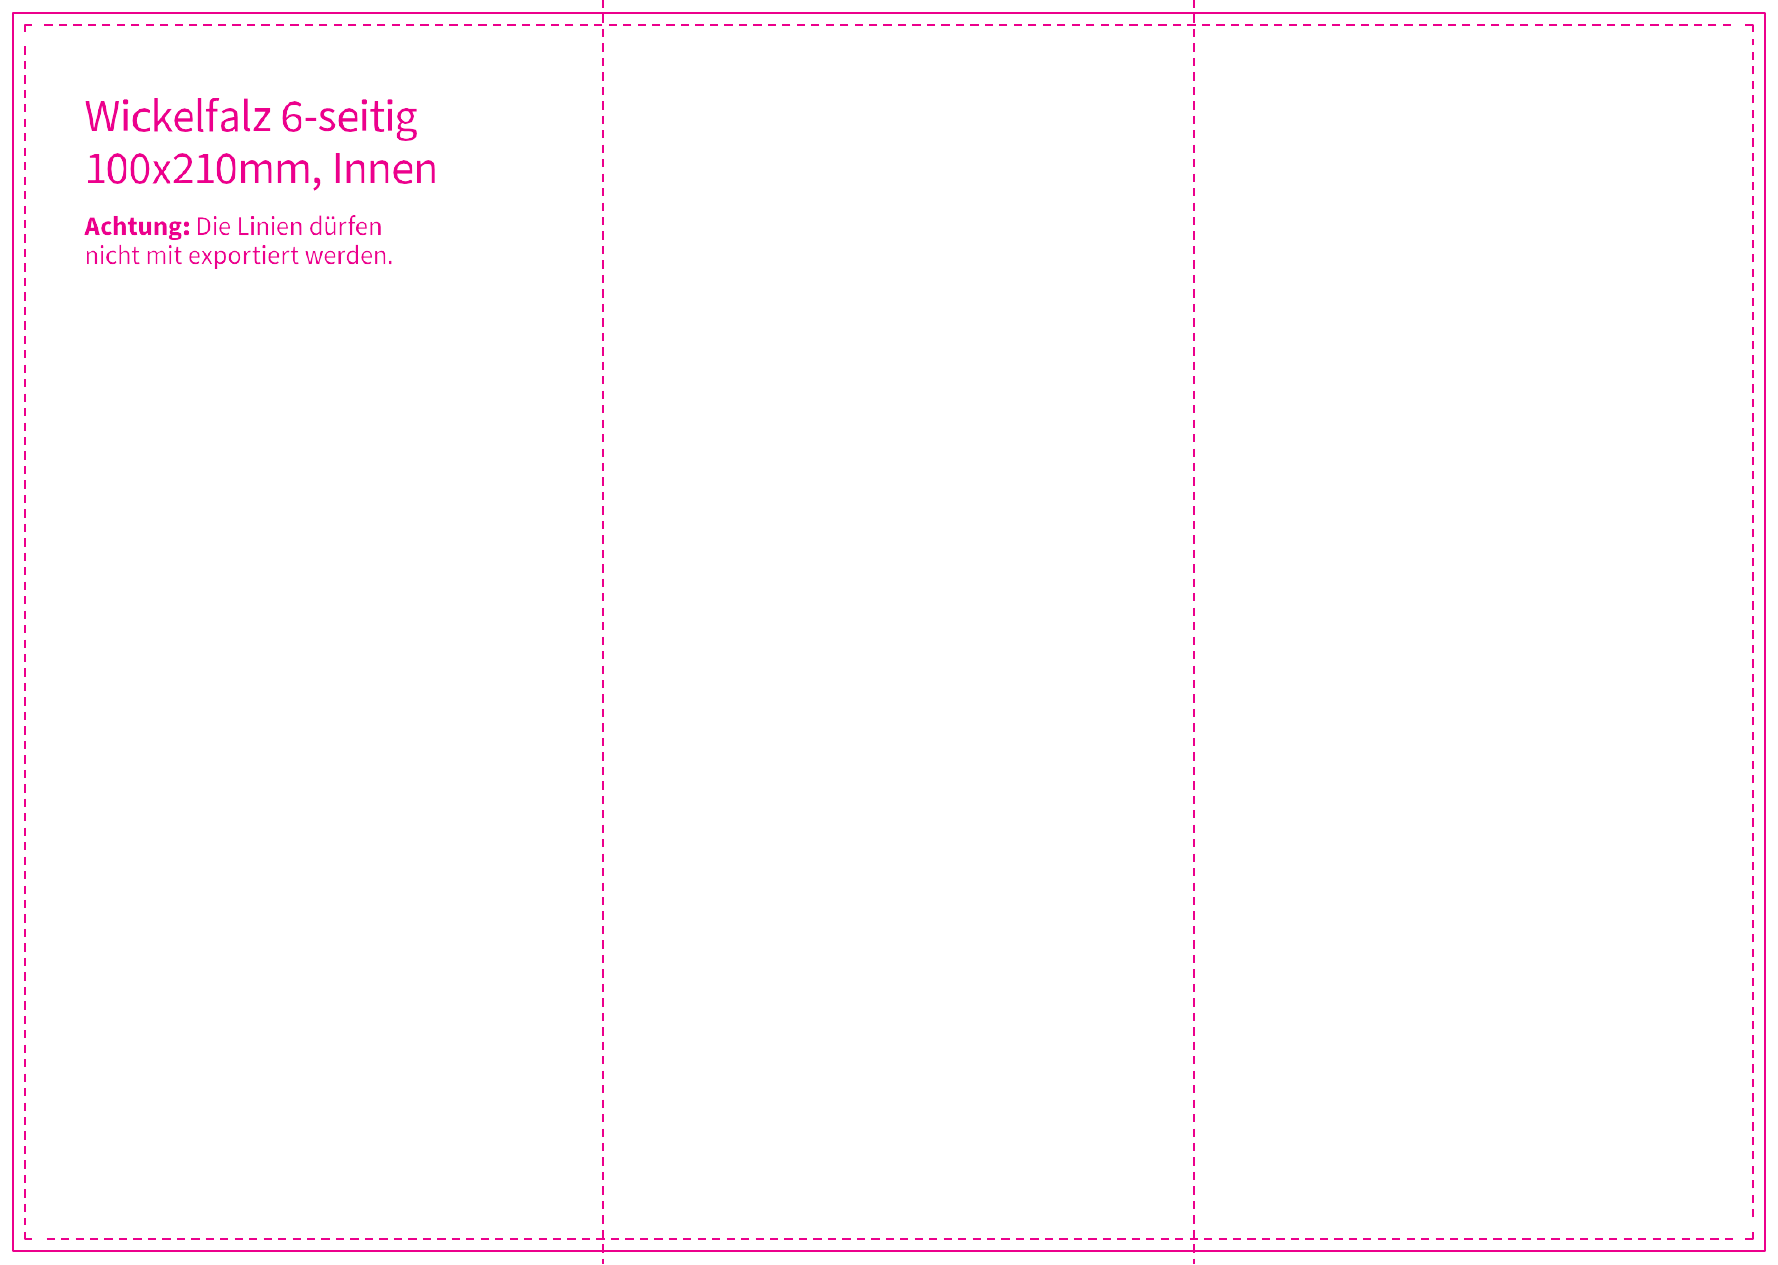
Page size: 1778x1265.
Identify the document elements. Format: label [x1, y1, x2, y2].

text_box [335, 152, 436, 184]
text_box [84, 215, 392, 269]
text_box [282, 99, 418, 142]
text_box [85, 97, 271, 132]
text_box [87, 153, 321, 191]
